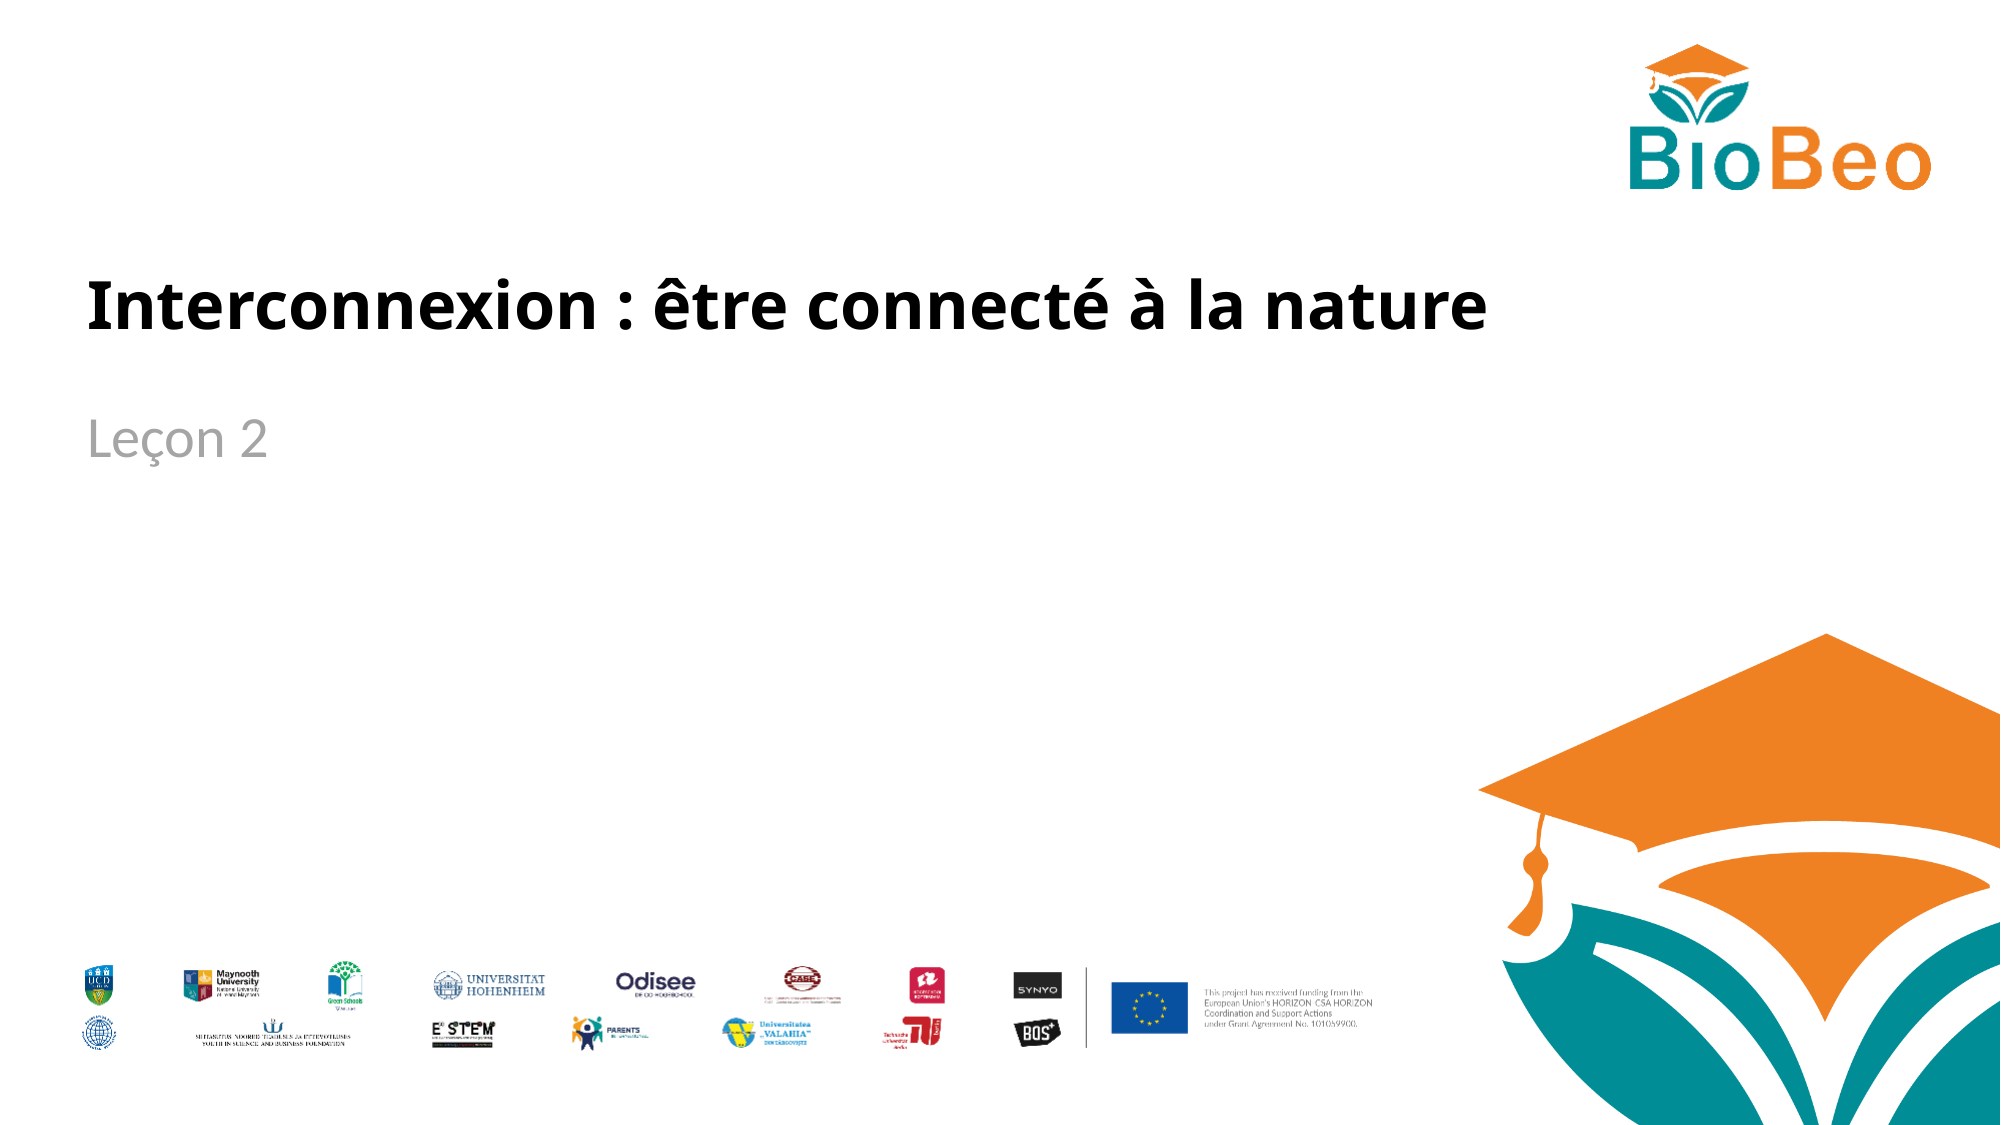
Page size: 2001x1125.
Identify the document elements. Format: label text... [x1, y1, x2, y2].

picture [1433, 562, 2000, 1125]
subtitle Leçon 2 [72, 399, 1933, 610]
picture [59, 951, 1394, 1063]
title Interconnexion : être connecté à la nature [72, 213, 1933, 399]
picture [1628, 42, 1933, 192]
